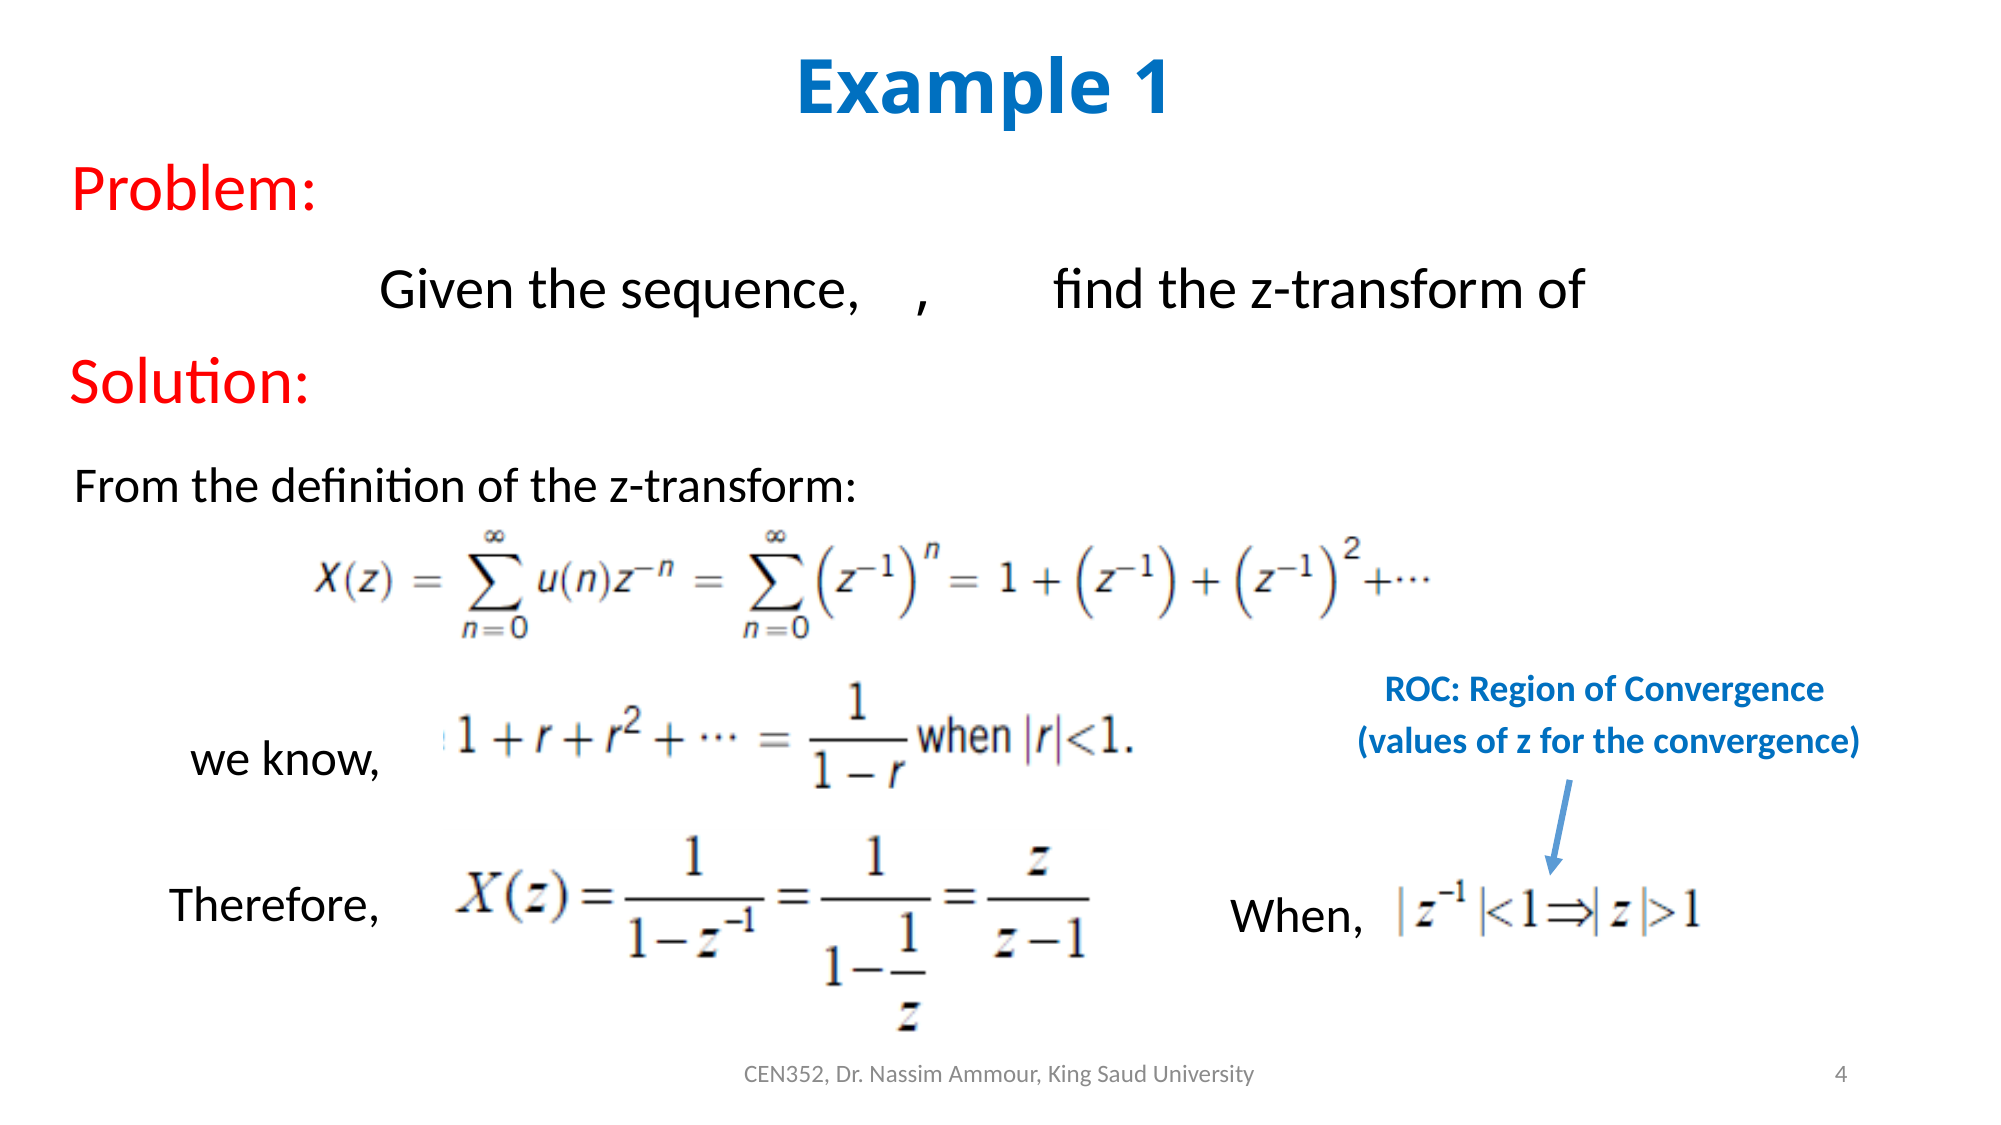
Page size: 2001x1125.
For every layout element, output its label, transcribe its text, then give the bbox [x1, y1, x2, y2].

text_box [1302, 650, 1916, 876]
text_box When, [1215, 875, 1391, 951]
text_box Example 1 [779, 30, 1211, 136]
picture [297, 501, 1459, 655]
picture [442, 679, 1142, 800]
text_box Solution: [54, 329, 342, 424]
text_box we know, [175, 717, 396, 793]
text_box Problem: [56, 136, 342, 232]
picture [443, 828, 1109, 1044]
footer CEN352, Dr. Nassim Ammour, King Saud University [662, 1042, 1338, 1103]
slide_number 4 [1412, 1042, 1863, 1103]
text_box From the definition of the z-transform: [59, 436, 874, 521]
text_box Therefore, [154, 854, 396, 939]
picture [1391, 876, 1709, 952]
